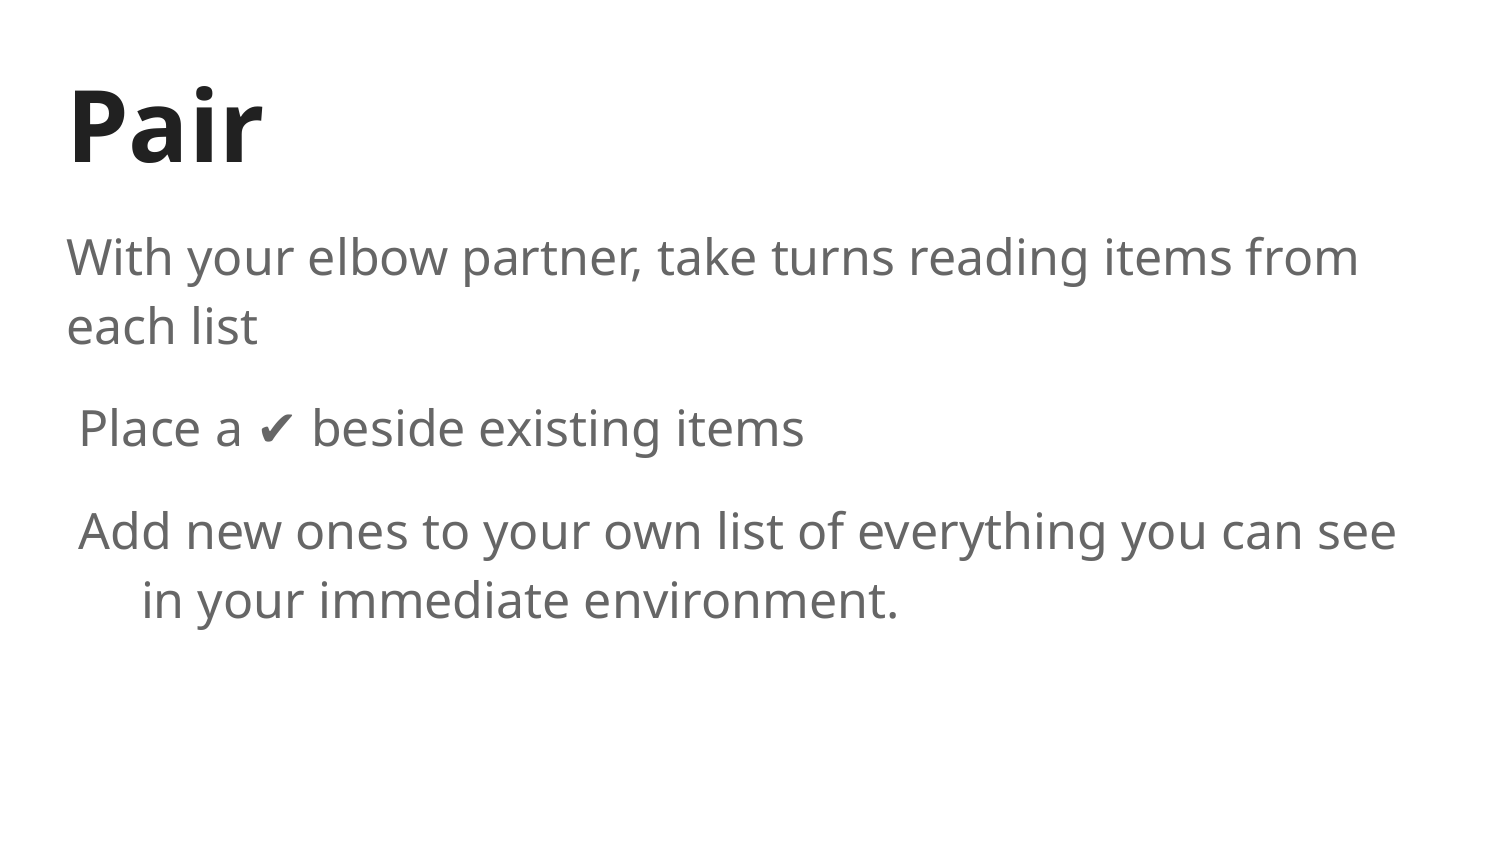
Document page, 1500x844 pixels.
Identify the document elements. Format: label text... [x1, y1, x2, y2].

title Pair [51, 48, 1449, 180]
list With your elbow partner, take turns reading items from each list Place a ✔ beside existing items Add new ones to your own list of everything you can see in your immediate environment. [51, 201, 1449, 750]
